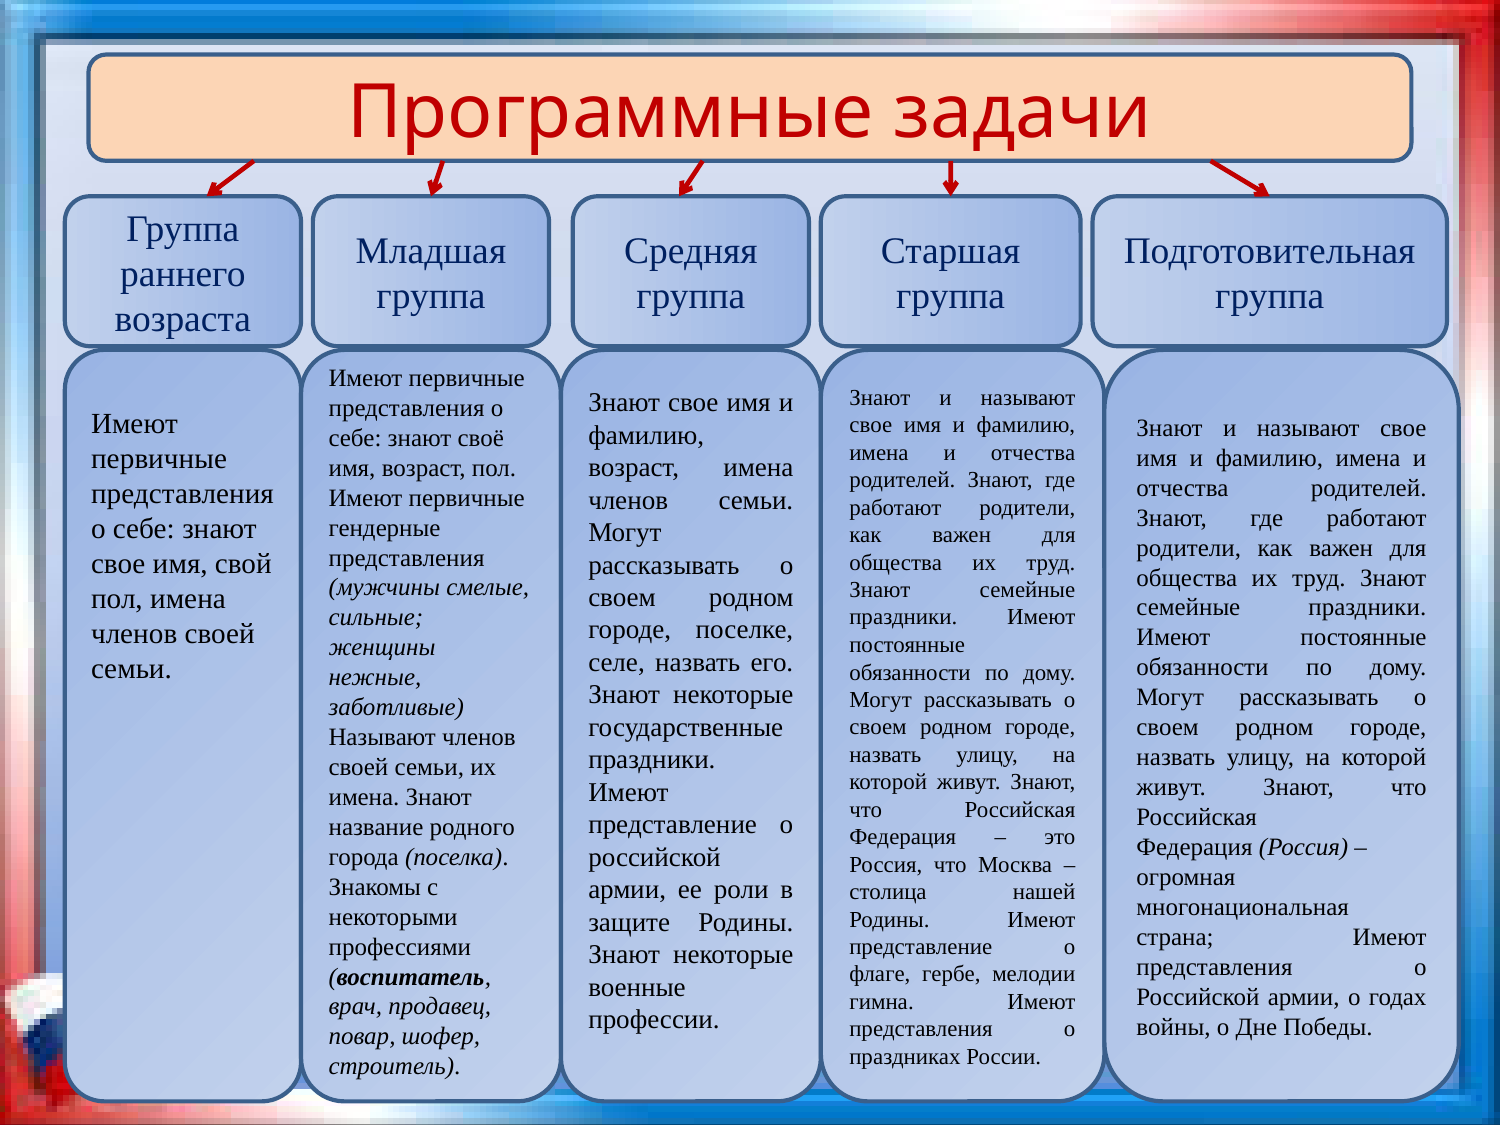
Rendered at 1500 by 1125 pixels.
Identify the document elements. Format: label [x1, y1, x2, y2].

text_box [430, 160, 444, 197]
text_box [678, 160, 703, 197]
text_box [1210, 160, 1270, 197]
list [0, 0, 1500, 1125]
text_box [206, 160, 255, 197]
